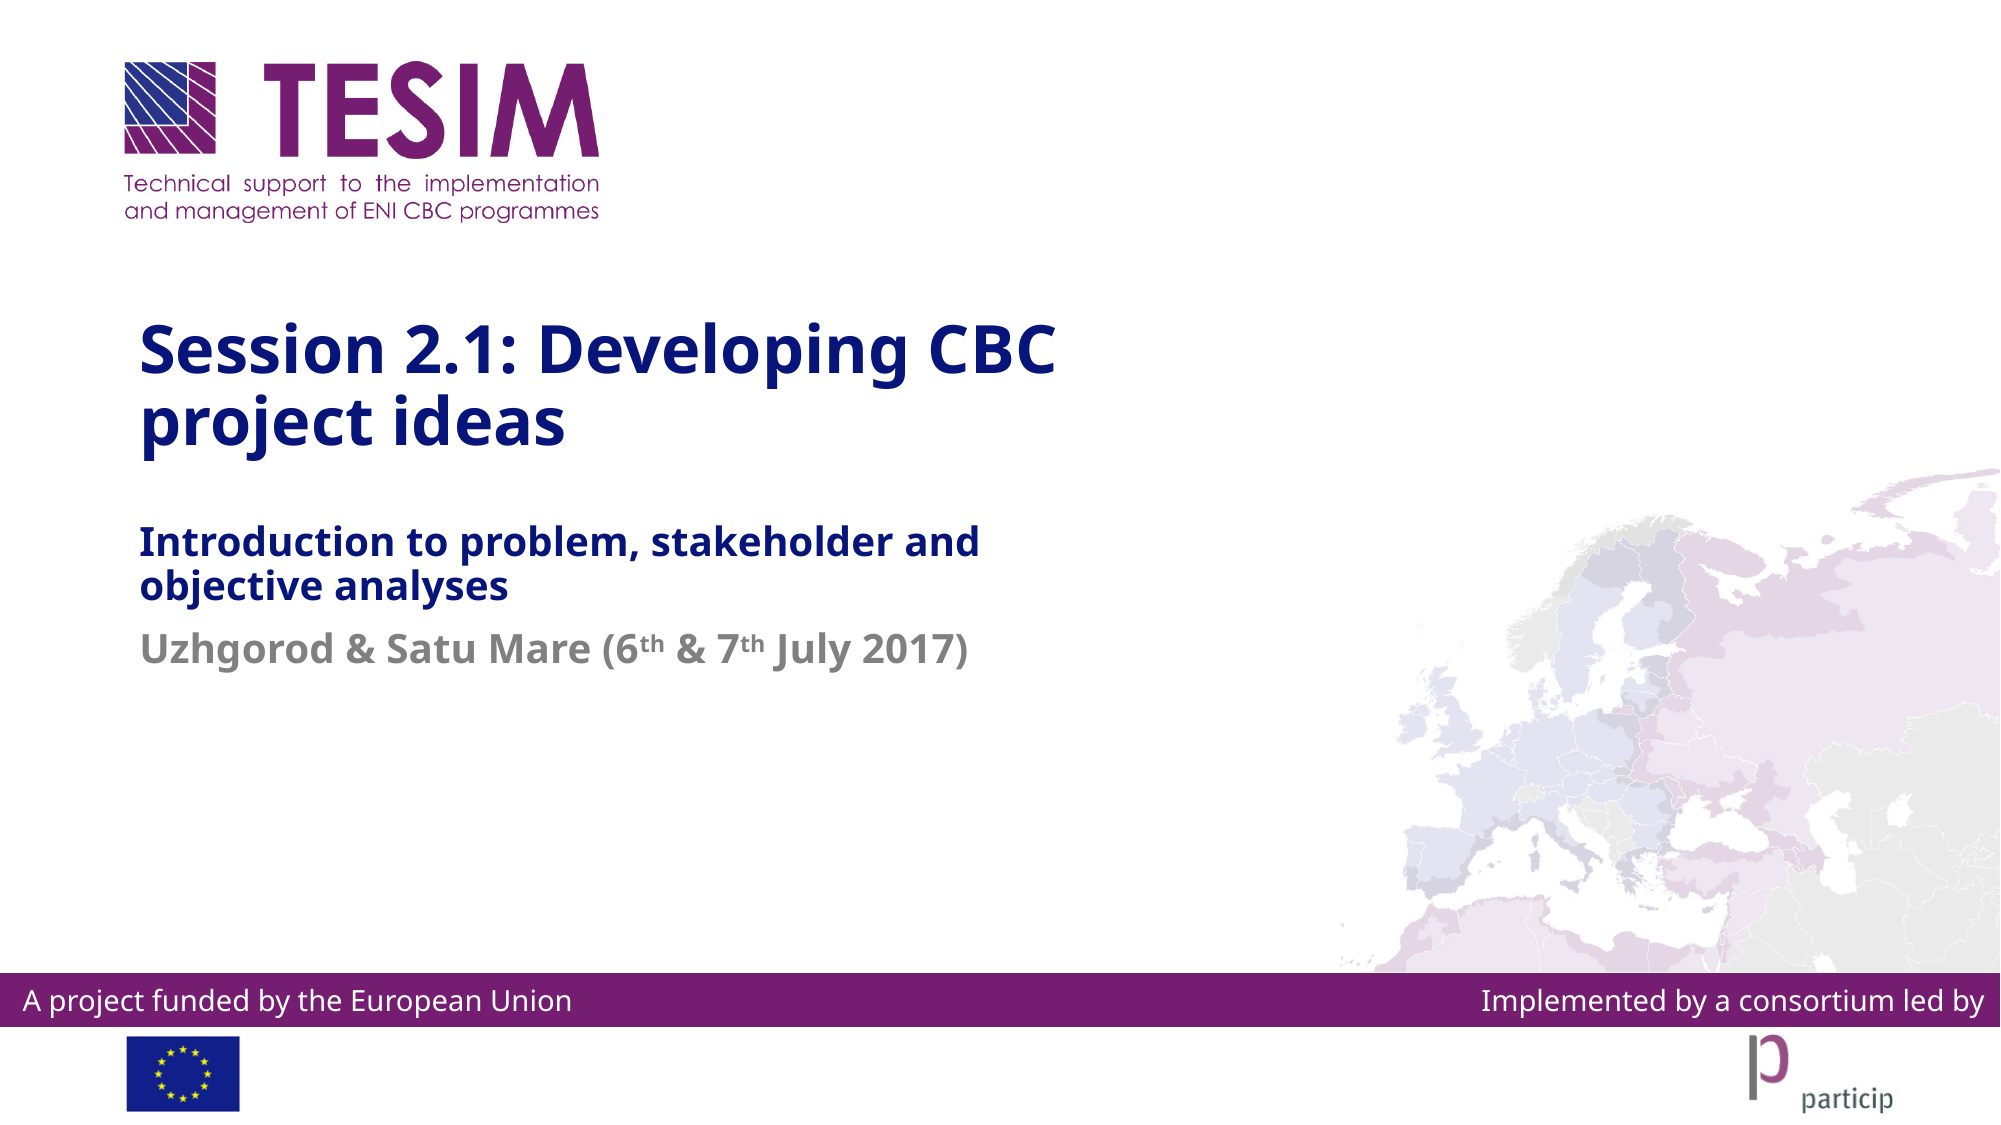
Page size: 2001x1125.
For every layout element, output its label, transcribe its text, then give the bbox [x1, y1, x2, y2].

picture [1749, 1034, 1893, 1114]
title Session 2.1: Developing CBC project ideas [124, 337, 1134, 468]
picture [124, 1034, 242, 1114]
subtitle Introduction to problem, stakeholder and objective analyses Uzhgorod & Satu Mare (6th & 7th July 2017) [124, 514, 1147, 681]
picture [124, 61, 599, 223]
